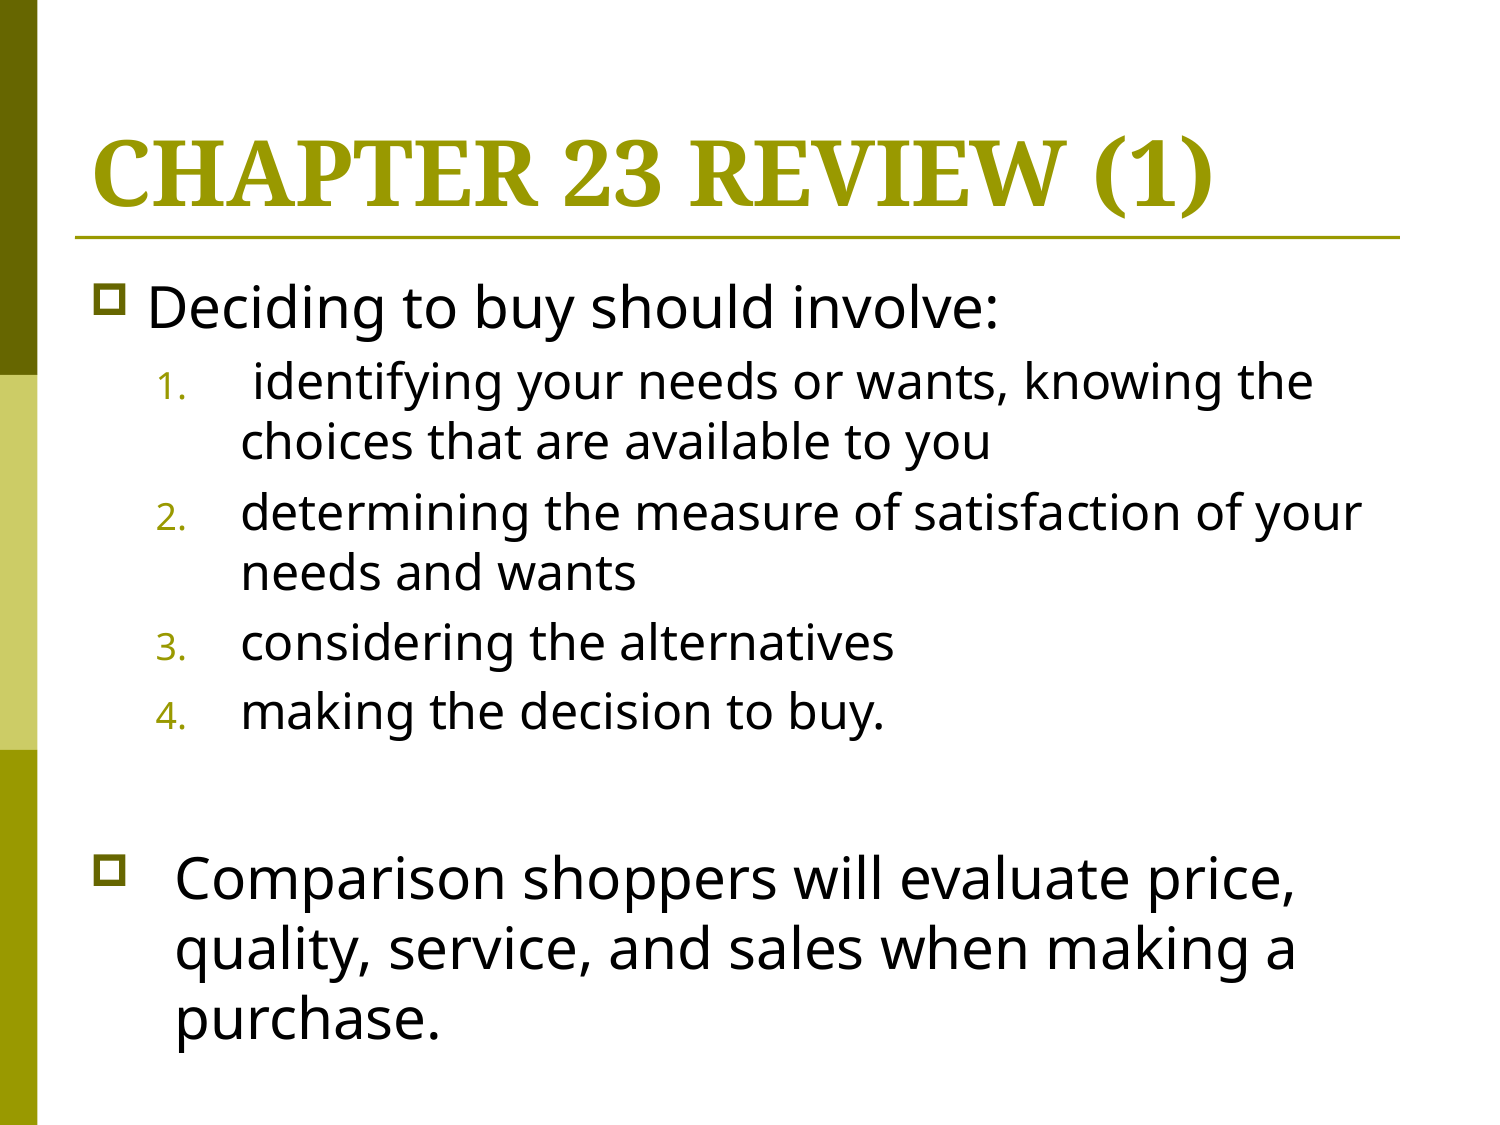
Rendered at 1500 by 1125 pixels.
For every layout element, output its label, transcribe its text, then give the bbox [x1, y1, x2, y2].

title CHAPTER 23 REVIEW (1) [74, 45, 1426, 233]
list Deciding to buy should involve: identifying your needs or wants, knowing the choices that are available to you determining the measure of satisfaction of your needs and wants considering the alternatives making the decision to buy. Comparison shoppers will evaluate price, quality, service, and sales when making a purchase. [74, 262, 1426, 1006]
